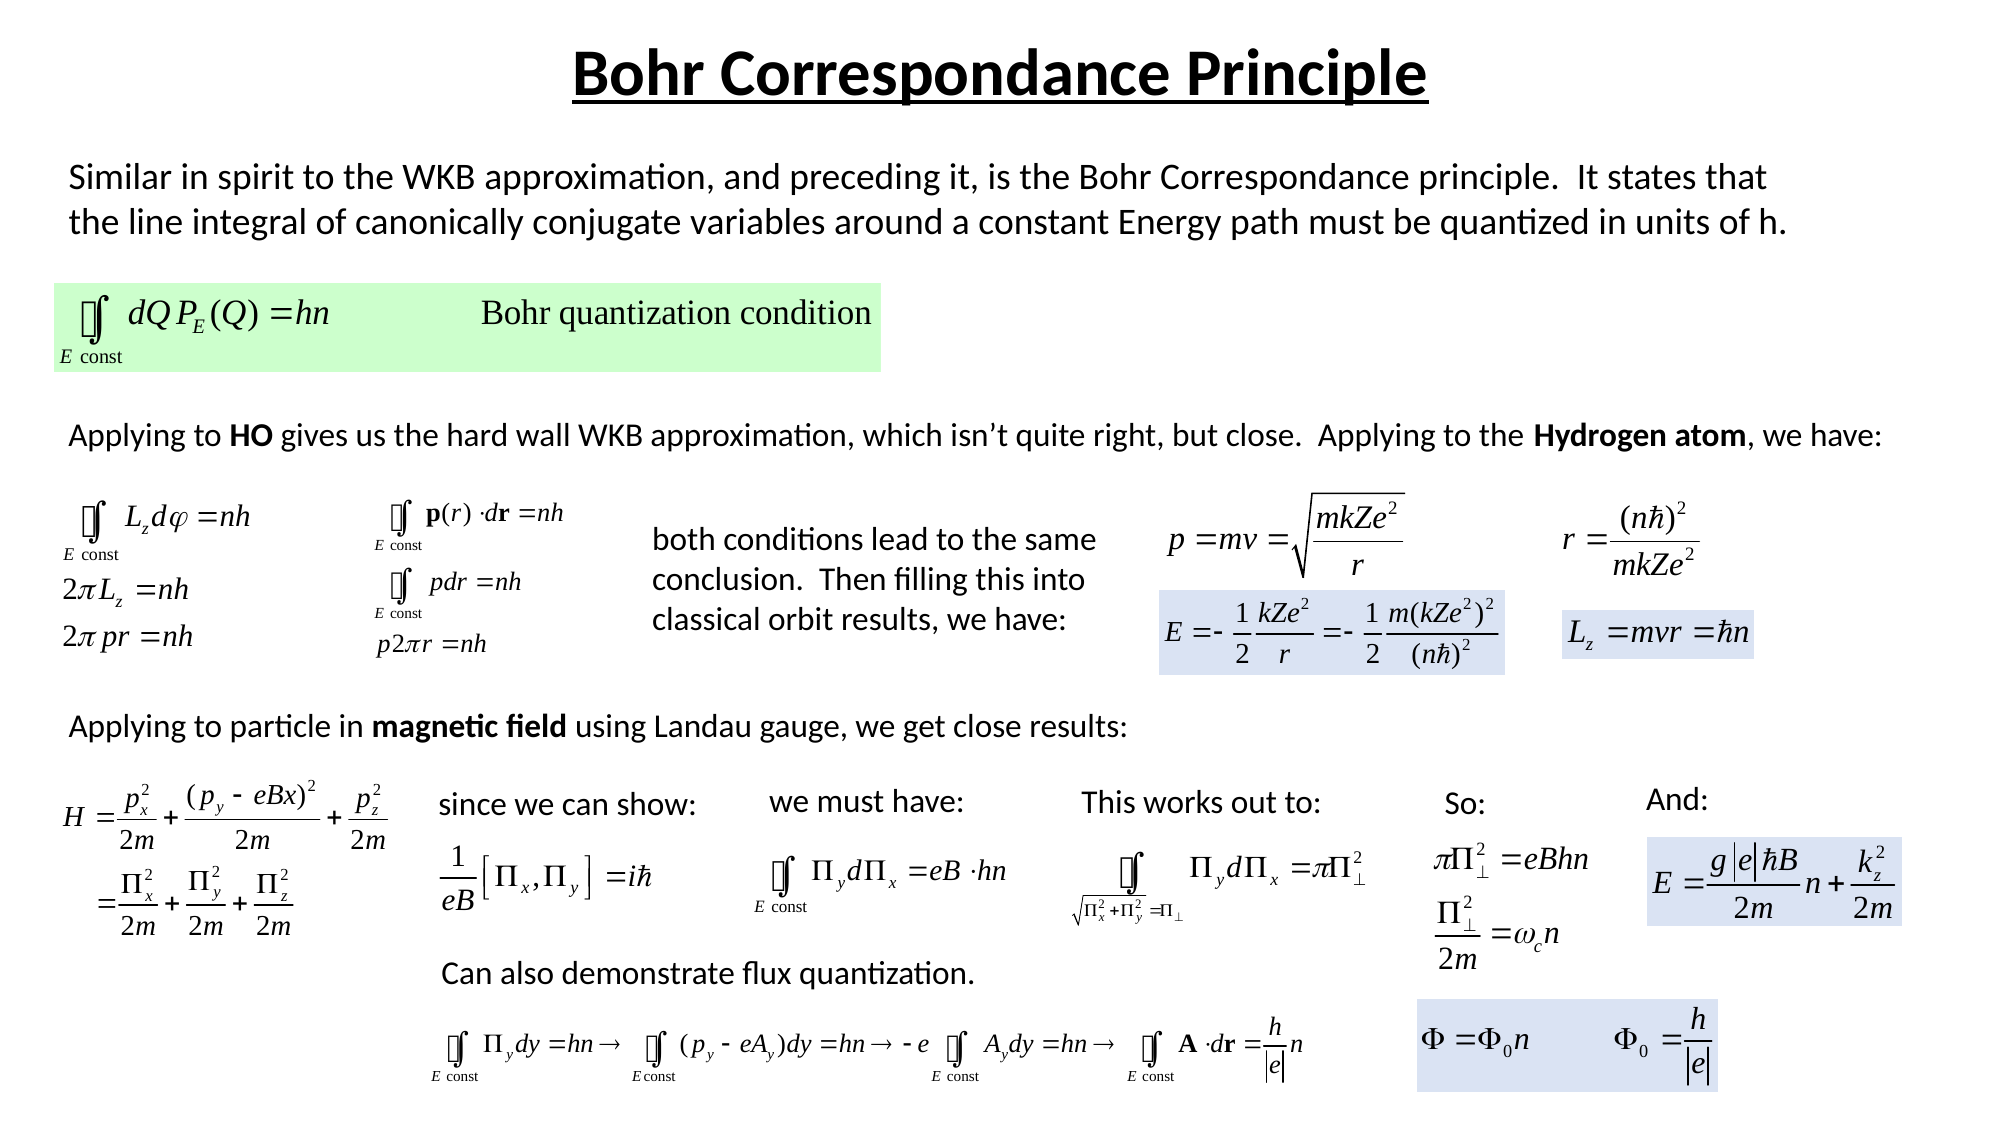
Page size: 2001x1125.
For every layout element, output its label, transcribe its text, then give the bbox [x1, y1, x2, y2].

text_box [434, 836, 658, 917]
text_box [1159, 486, 1706, 586]
text_box Bohr Correspondance Principle [557, 21, 1483, 117]
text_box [1646, 836, 1903, 926]
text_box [1066, 841, 1369, 932]
text_box both conditions lead to the same conclusion. Then filling this into classical orbit results, we have: [637, 510, 1128, 645]
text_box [1159, 590, 1505, 676]
text_box So: [1429, 773, 1522, 829]
text_box Similar in spirit to the WKB approximation, and preceding it, is the Bohr Correspondance principle. It states that the line integral of canonically conjugate variables around a constant Energy path must be quantized in units of h. [53, 144, 1839, 250]
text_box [1416, 998, 1719, 1092]
text_box Applying to particle in magnetic field using Landau gauge, we get close results: [53, 696, 1456, 752]
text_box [53, 283, 881, 373]
text_box since we can show: [423, 774, 736, 830]
text_box we must have: [754, 772, 1066, 827]
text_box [1429, 834, 1595, 976]
text_box Applying to HO gives us the hard wall WKB approximation, which isn’t quite right, but close. Applying to the Hydrogen atom, we have: [53, 405, 1933, 460]
text_box Can also demonstrate flux quantization. [426, 944, 1013, 1000]
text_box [57, 488, 257, 660]
text_box This works out to: [1066, 772, 1379, 828]
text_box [370, 488, 569, 664]
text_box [426, 1010, 1309, 1090]
text_box And: [1631, 770, 1761, 825]
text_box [749, 845, 1013, 922]
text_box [1562, 609, 1755, 659]
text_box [57, 772, 393, 942]
